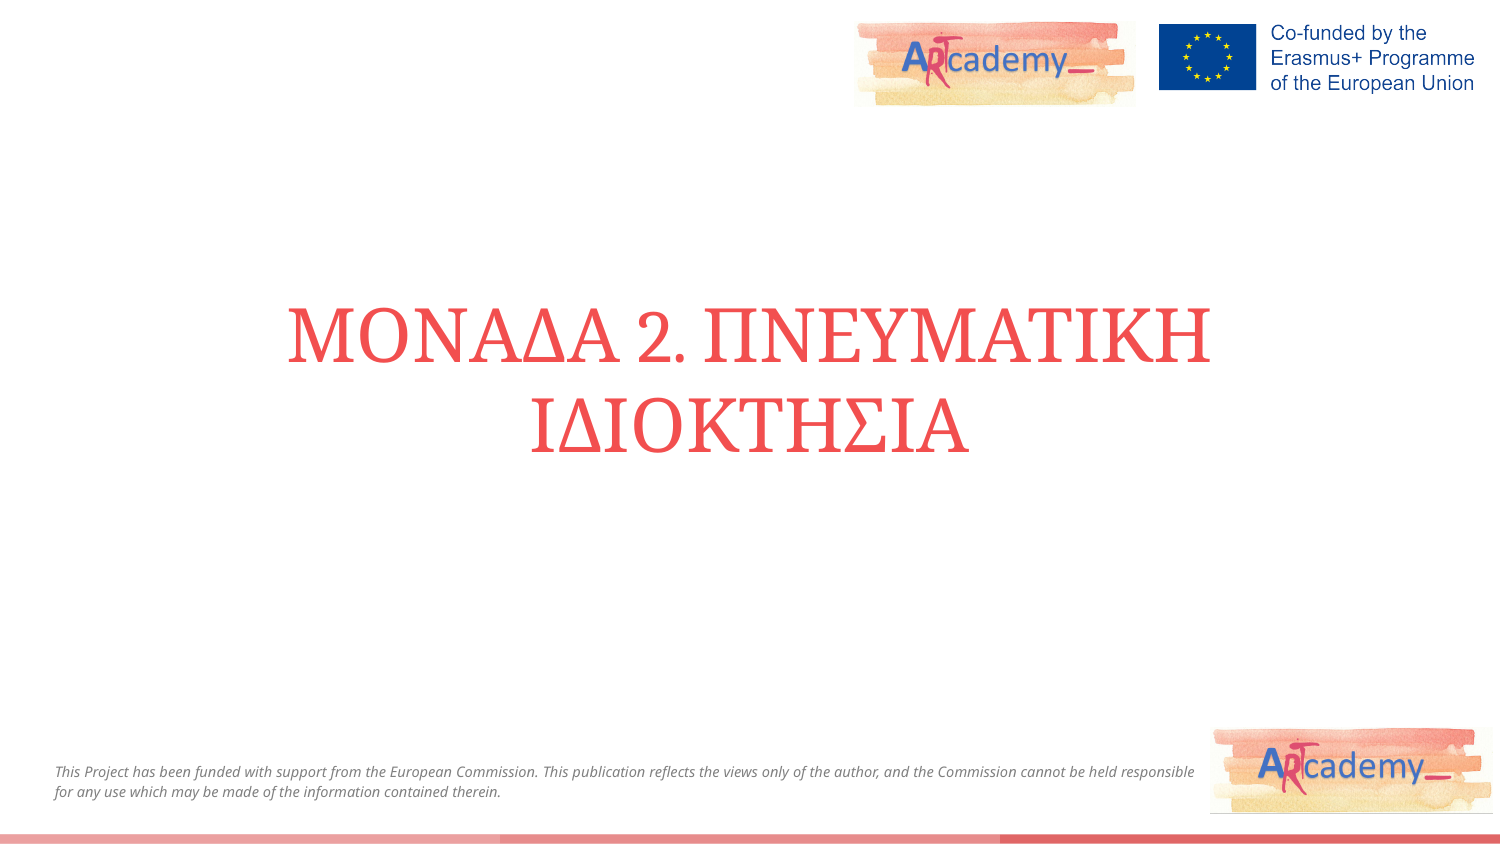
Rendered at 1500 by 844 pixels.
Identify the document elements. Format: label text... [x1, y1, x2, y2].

text_box This Project has been funded with support from the European Commission. This publication reflects the views only of the author, and the Commission cannot be held responsible for any use which may be made of the information contained therein. [39, 754, 1205, 799]
title ΜΟΝΑΔΑ 2. ΠΝΕΥΜΑΤΙΚΗ ΙΔΙΟΚΤΗΣΙΑ [164, 275, 1336, 483]
picture [854, 2, 1137, 138]
picture [1210, 709, 1493, 844]
picture [1158, 24, 1474, 94]
